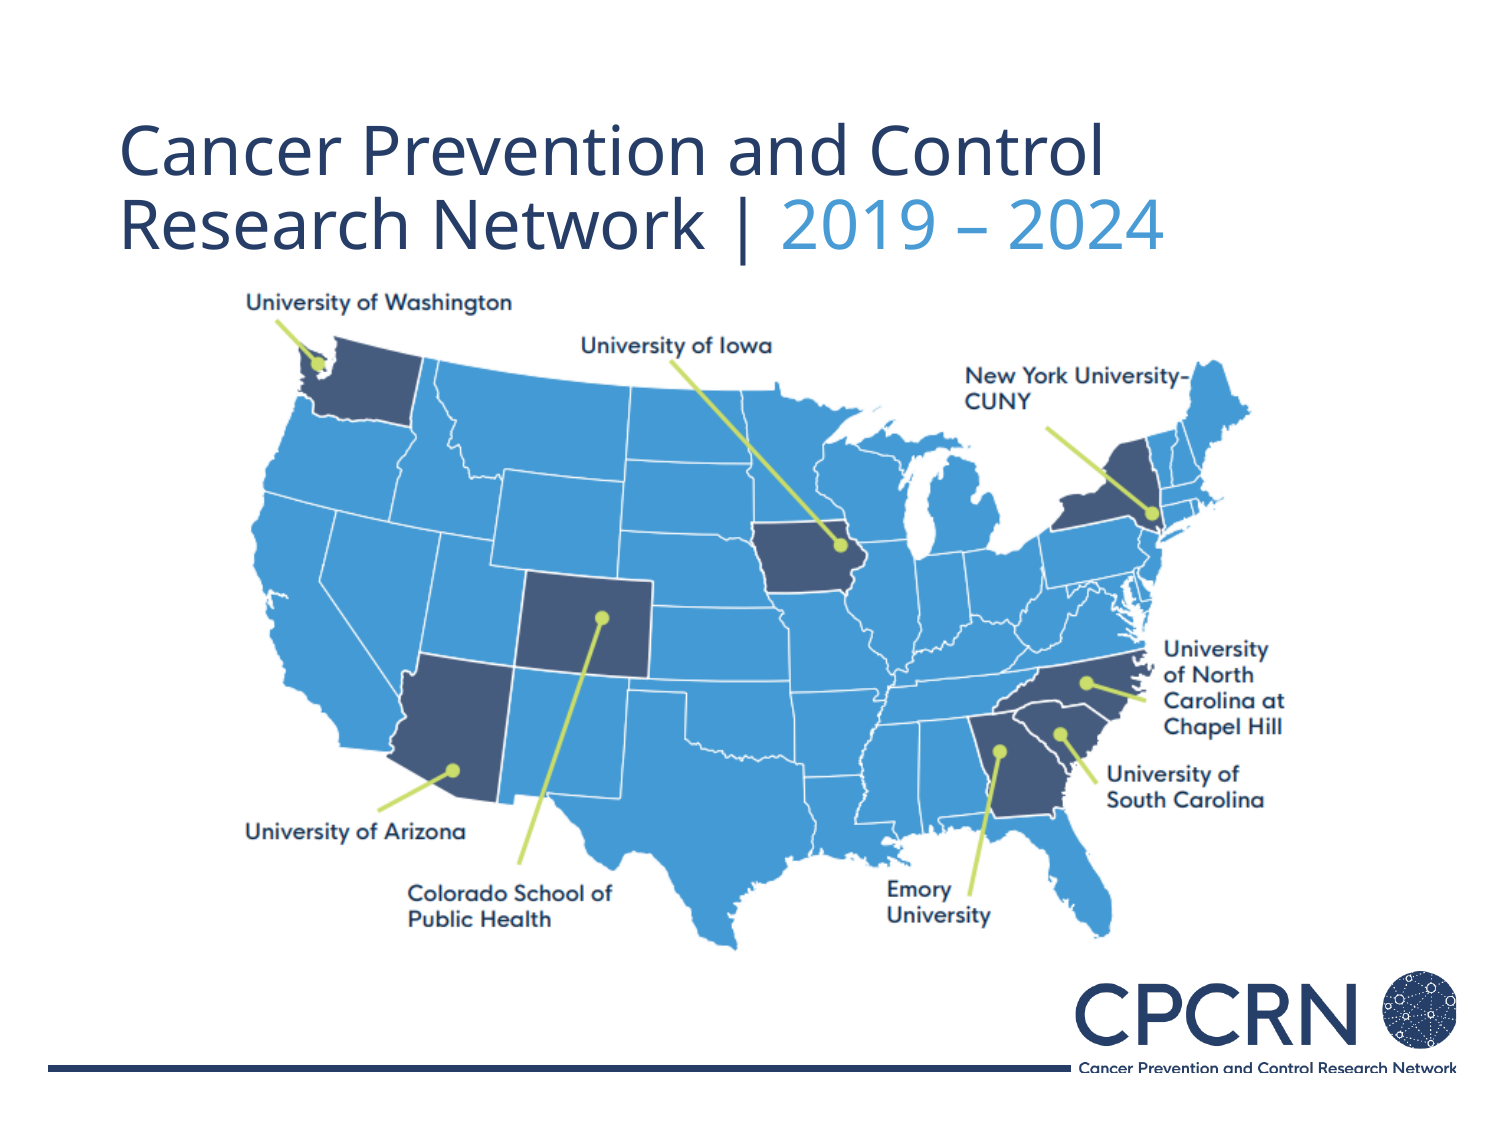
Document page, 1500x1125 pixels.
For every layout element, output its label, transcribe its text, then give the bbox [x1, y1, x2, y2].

title Cancer Prevention and Control Research Network | 2019 – 2024 [103, 103, 1397, 278]
picture [204, 257, 1296, 976]
